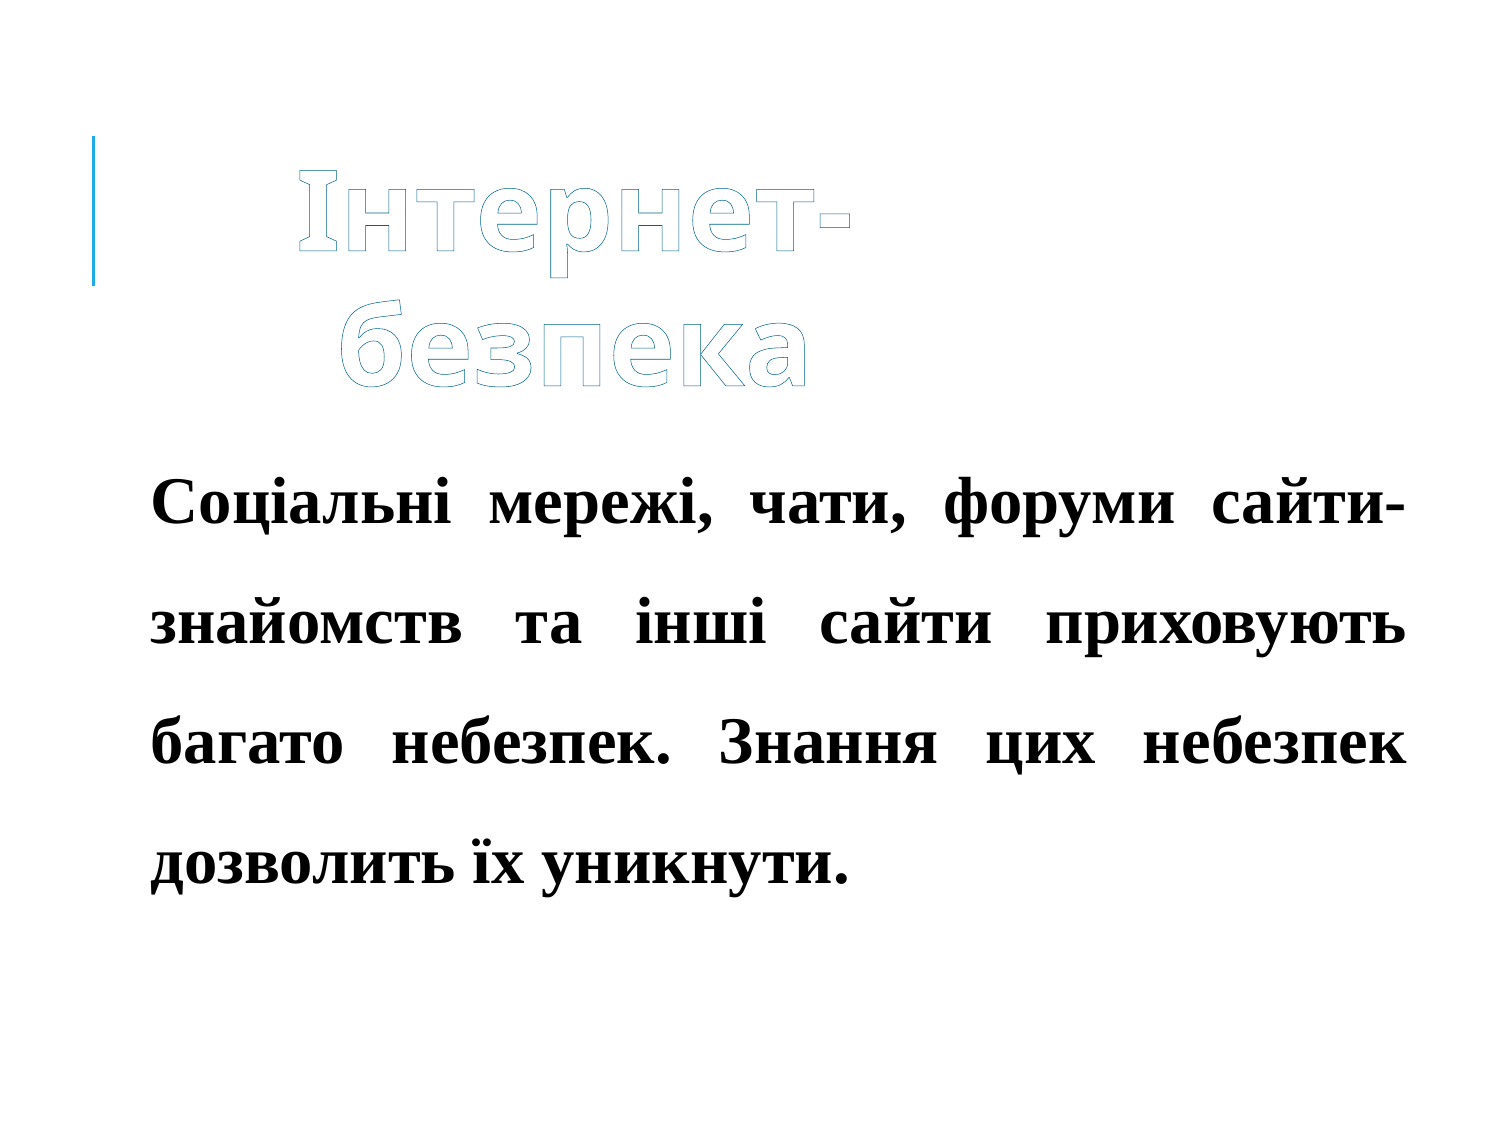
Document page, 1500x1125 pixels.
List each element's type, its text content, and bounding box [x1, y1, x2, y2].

text_box Інтернет-безпека [64, 130, 1085, 416]
text_box Соціальні мережі, чати, форуми сайти-знайомств та інші сайти приховують багато небезпек. Знання цих небезпек дозволить їх уникнути. [135, 349, 1424, 905]
